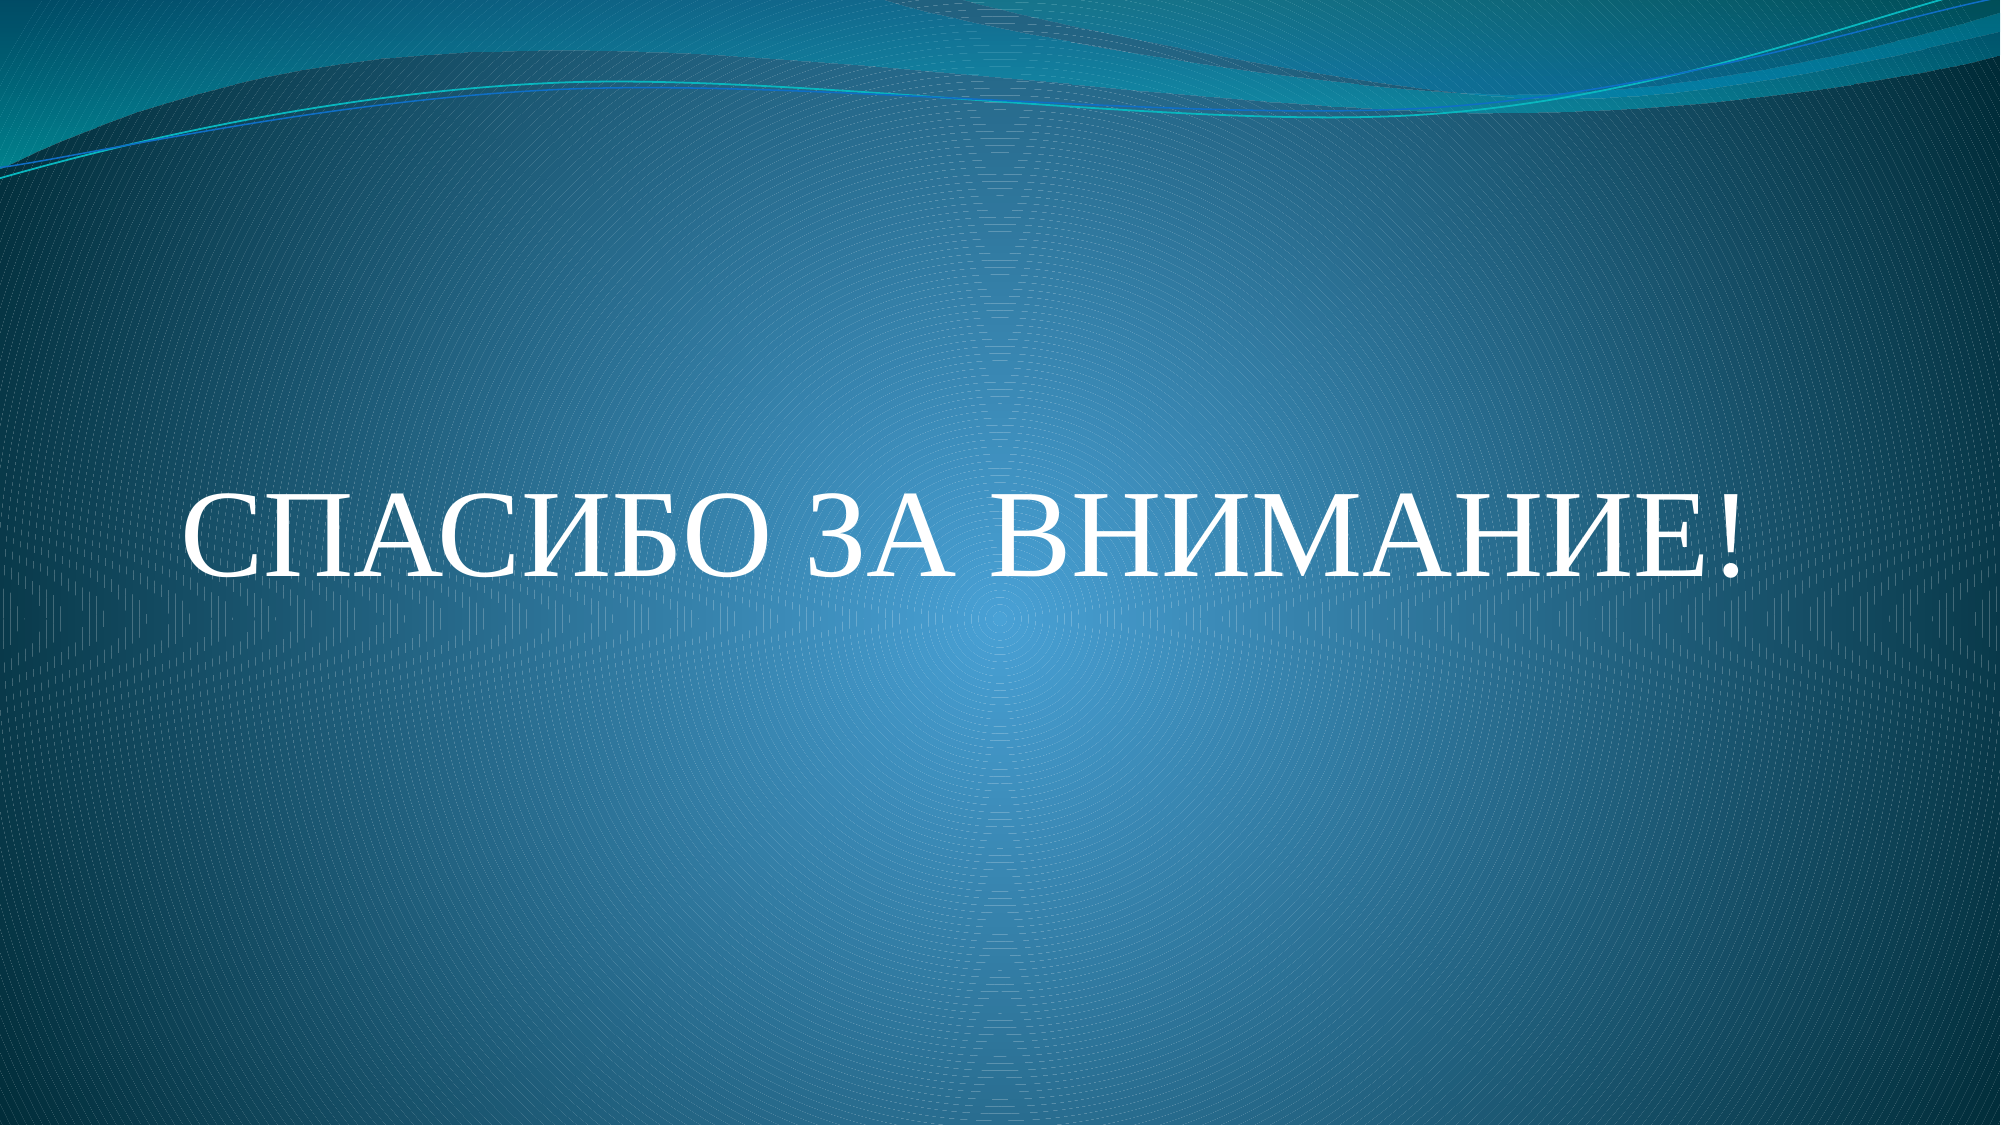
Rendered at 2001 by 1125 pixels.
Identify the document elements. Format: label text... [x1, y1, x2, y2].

list СПАСИБО ЗА ВНИМАНИЕ! [115, 443, 1816, 692]
